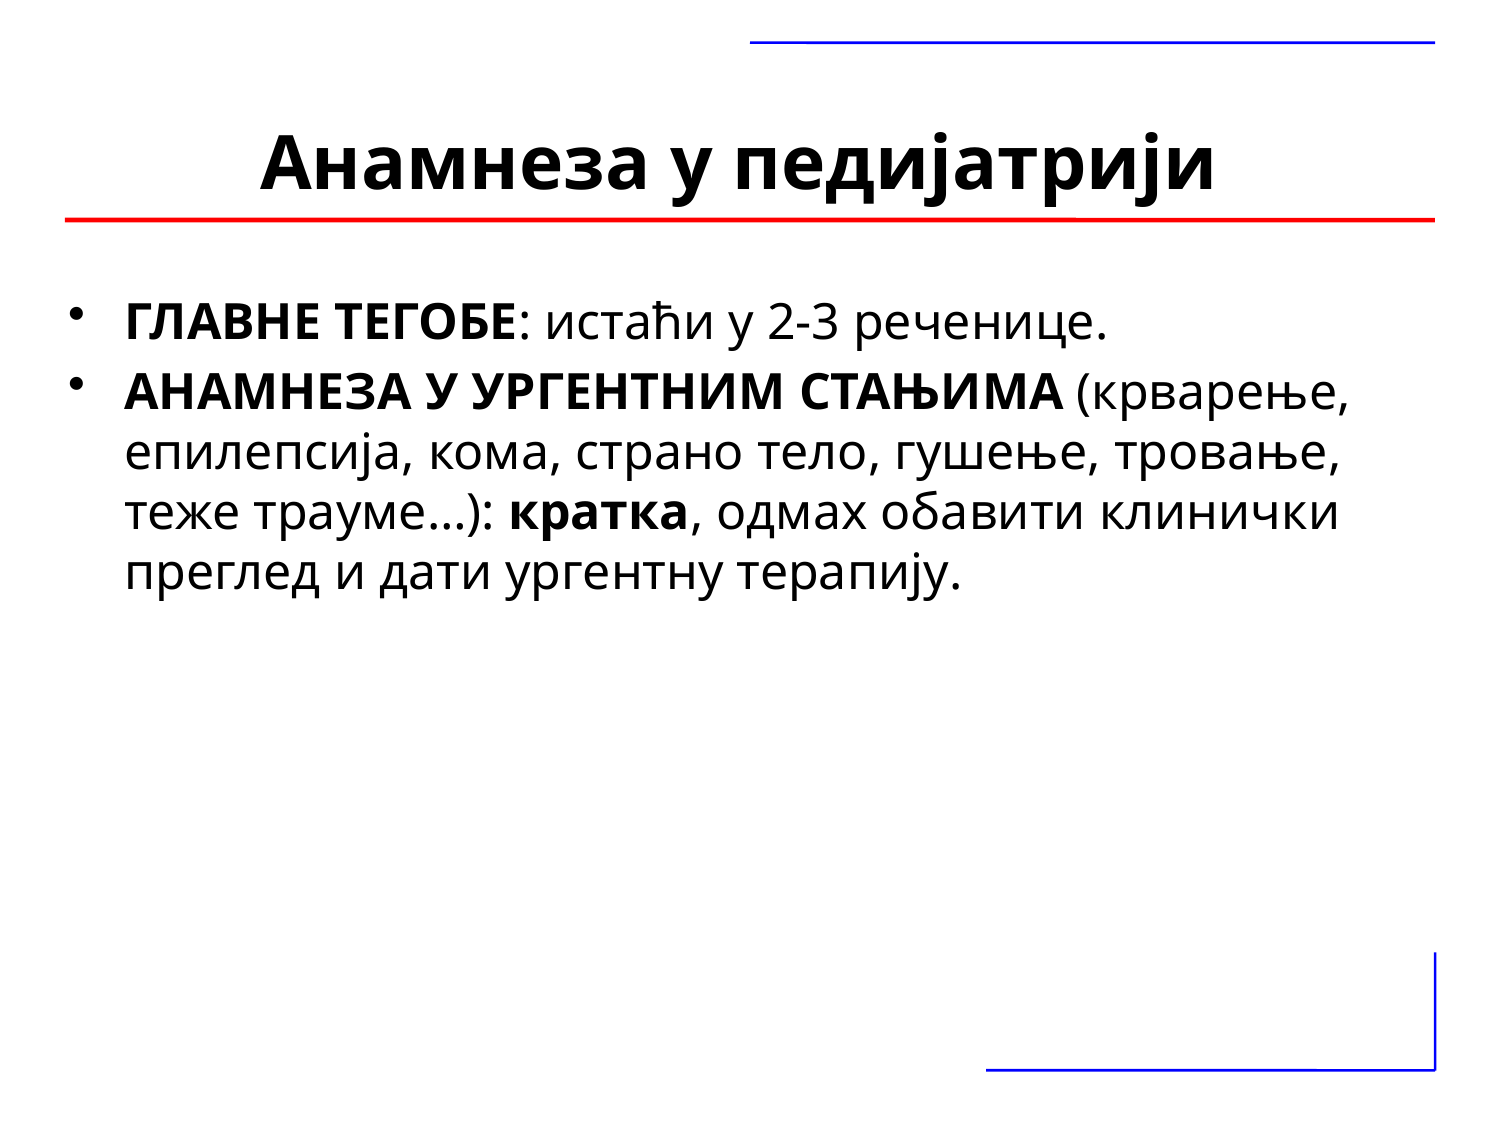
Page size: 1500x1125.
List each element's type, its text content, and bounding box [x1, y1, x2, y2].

list ГЛАВНЕ ТЕГОБЕ: истаћи у 2-3 реченице. АНАМНЕЗА У УРГЕНТНИМ СТАЊИМА (крварење, епилепсија, кома, страно тело, гушење, тровање, теже трауме…): кратка, одмах обавити клинички преглед и дати ургентну терапију. [52, 281, 1436, 1006]
title Анамнеза у педијатрији [64, 0, 1414, 213]
